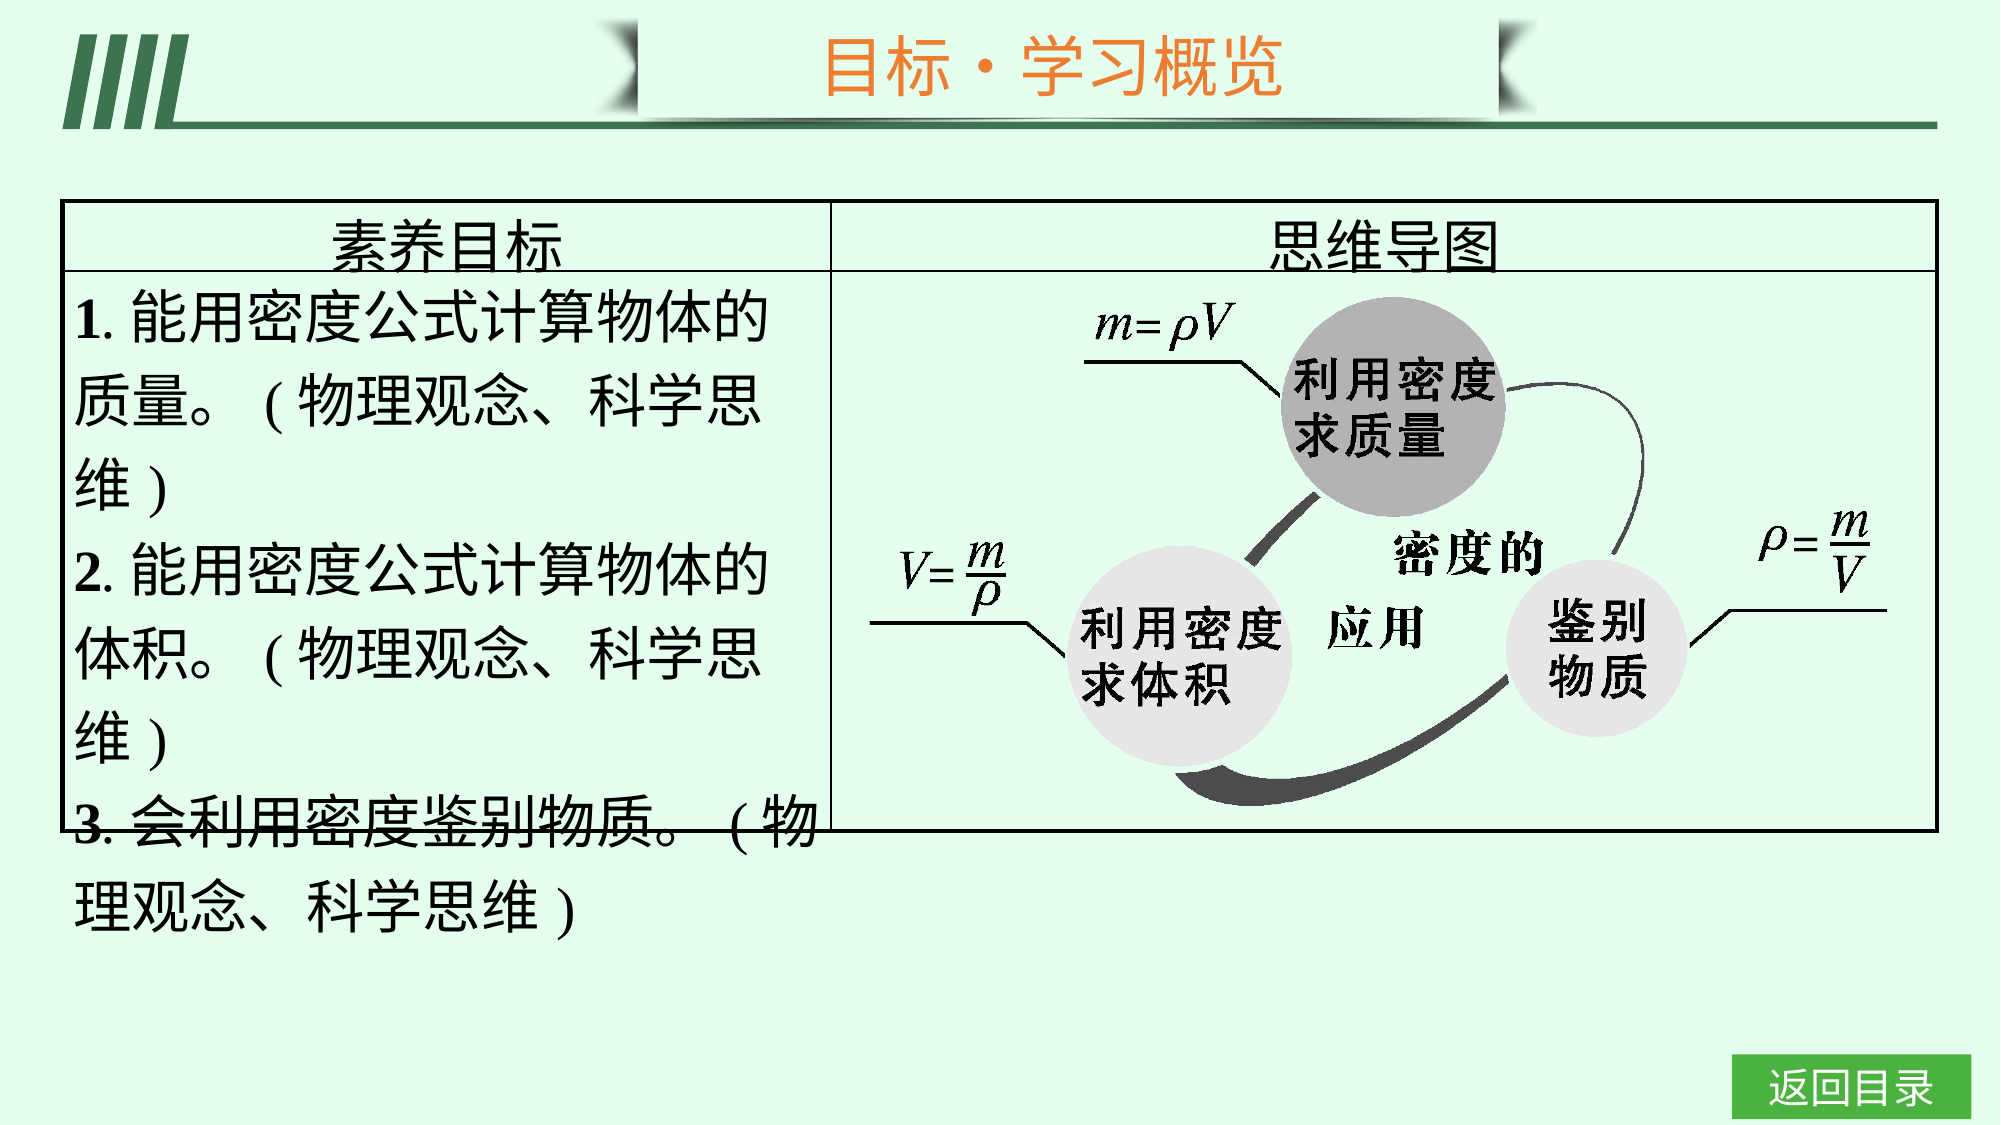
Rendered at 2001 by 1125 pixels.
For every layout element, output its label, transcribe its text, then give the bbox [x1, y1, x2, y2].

table_cell 1.能用密度公式计算物体的质量。(物理观念、科学思维) 2.能用密度公式计算物体的体积。(物理观念、科学思维) 3.会利用密度鉴别物质。(物理观念、科学思维) [65, 272, 830, 829]
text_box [594, 16, 1537, 127]
table_header 素养目标 [65, 203, 830, 270]
table_header 思维导图 [832, 203, 1935, 270]
table_cell [832, 272, 1935, 829]
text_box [62, 34, 1938, 130]
picture [866, 287, 1890, 810]
